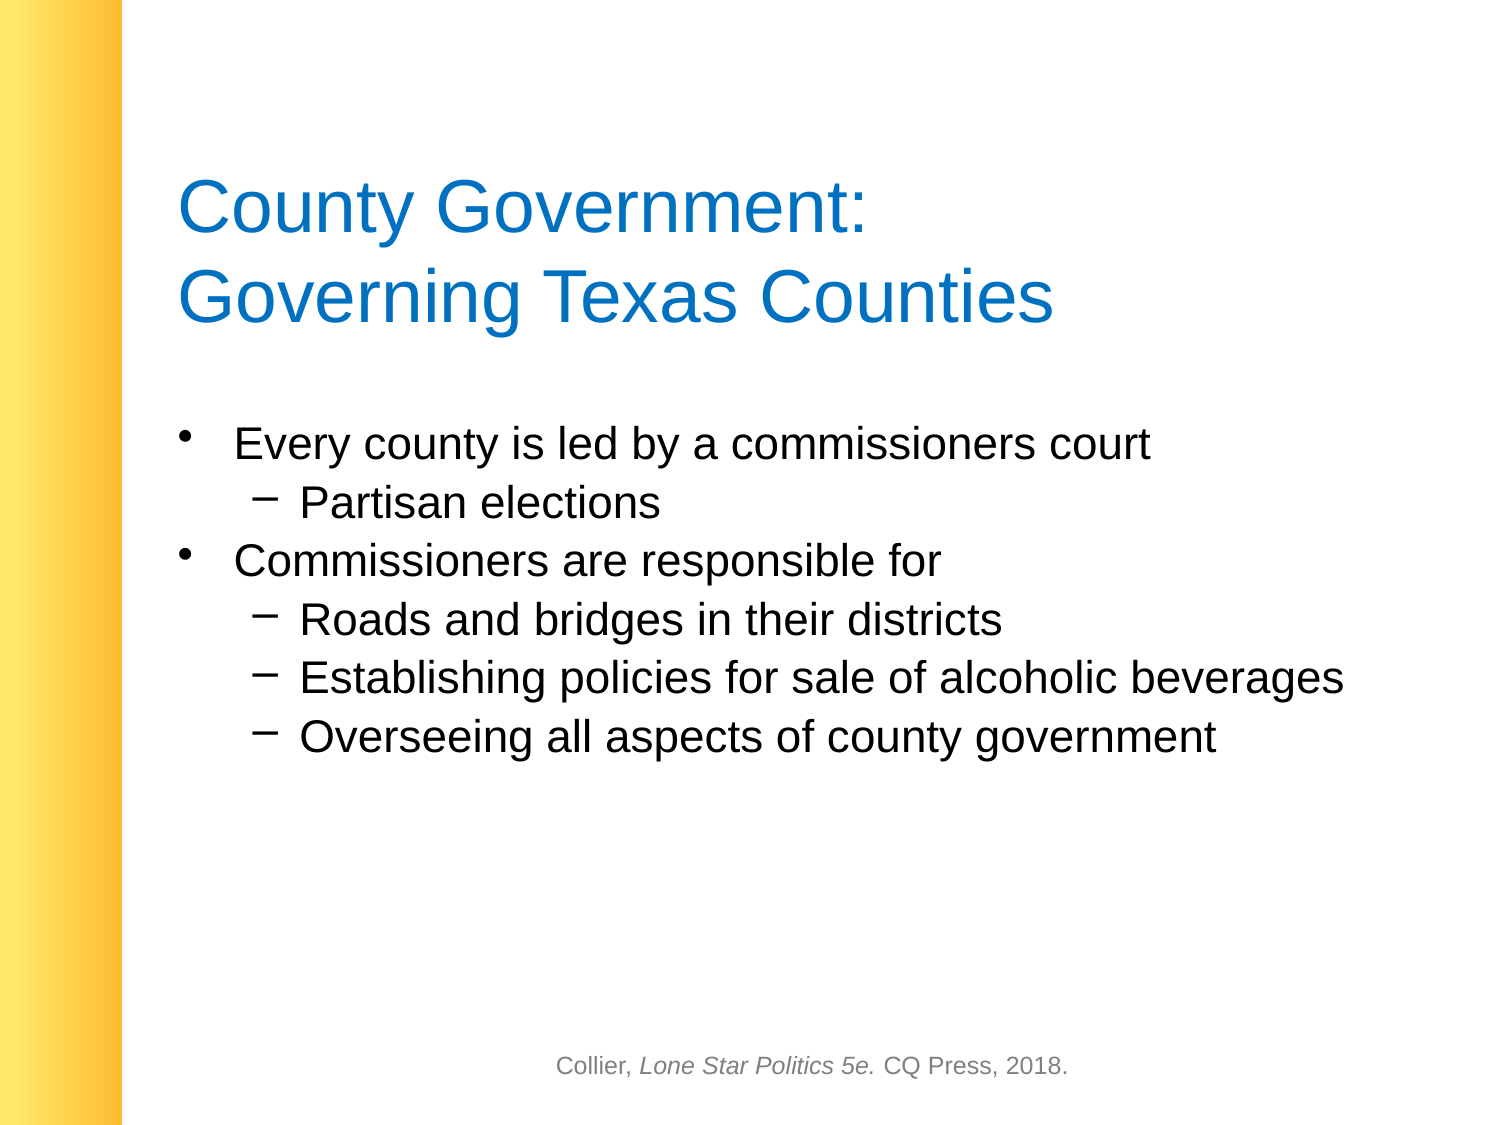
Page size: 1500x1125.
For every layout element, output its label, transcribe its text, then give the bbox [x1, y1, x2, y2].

list Every county is led by a commissioners court Partisan elections Commissioners are responsible for Roads and bridges in their districts Establishing policies for sale of alcoholic beverages Overseeing all aspects of county government [162, 412, 1400, 1038]
picture [0, 0, 1500, 1125]
text_box Collier, Lone Star Politics 5e. CQ Press, 2018. [525, 1042, 1100, 1087]
title County Government: Governing Texas Counties [162, 149, 1475, 338]
